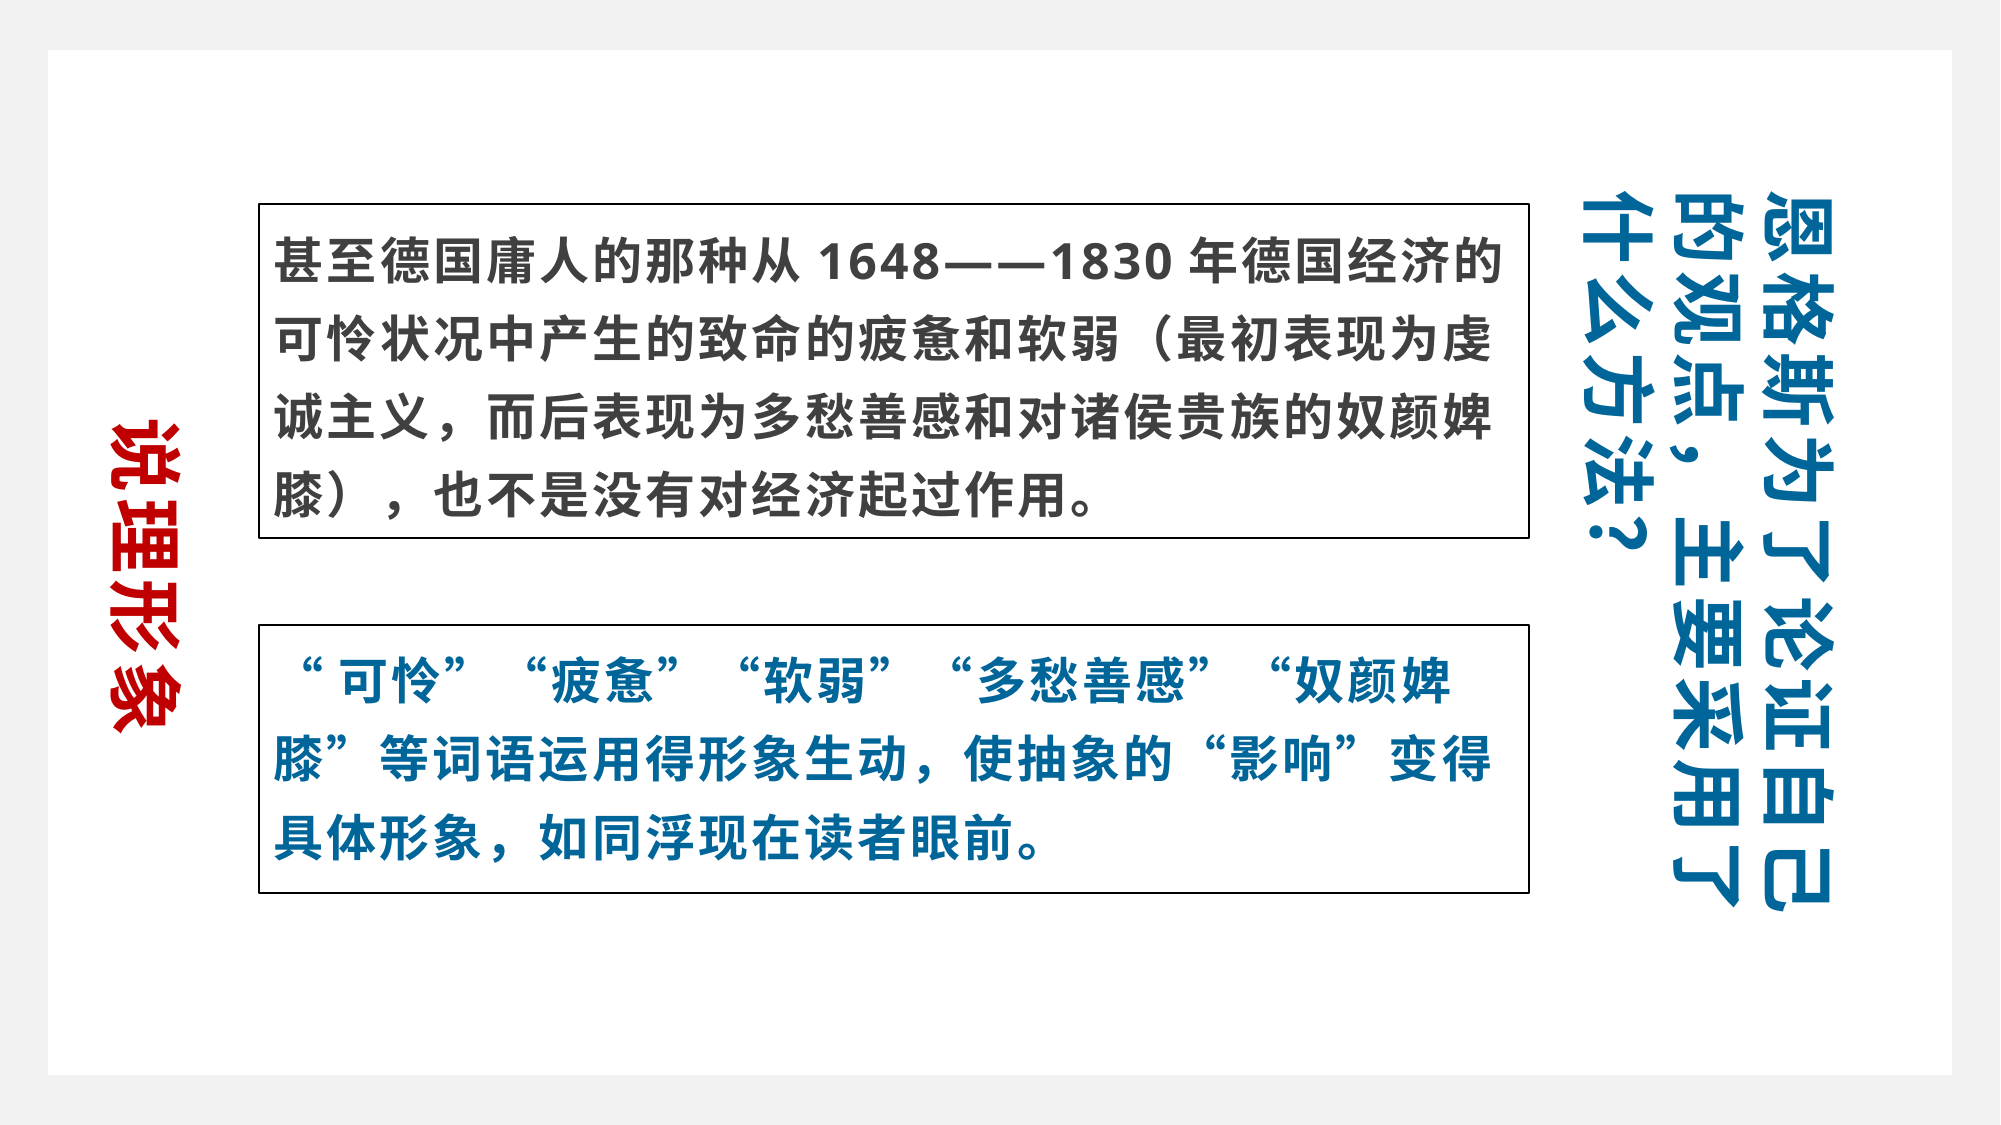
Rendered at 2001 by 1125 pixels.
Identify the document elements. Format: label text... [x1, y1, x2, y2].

text_box 甚至德国庸人的那种从1648——1830年德国经济的可怜状况中产生的致命的疲惫和软弱（最初表现为虔诚主义，而后表现为多愁善感和对诸侯贵族的奴颜婢膝），也不是没有对经济起过作用。 [259, 204, 1529, 538]
text_box [47, 49, 1953, 1076]
text_box 恩格斯为了论证自己的观点，主要采用了什么方法？ [1568, 174, 1920, 950]
text_box 说理形象 [95, 402, 280, 769]
text_box “可怜”“疲惫”“软弱”“多愁善感”“奴颜婢膝”等词语运用得形象生动，使抽象的“影响”变得具体形象，如同浮现在读者眼前。 [258, 624, 1529, 894]
text_box [0, 0, 2000, 1125]
